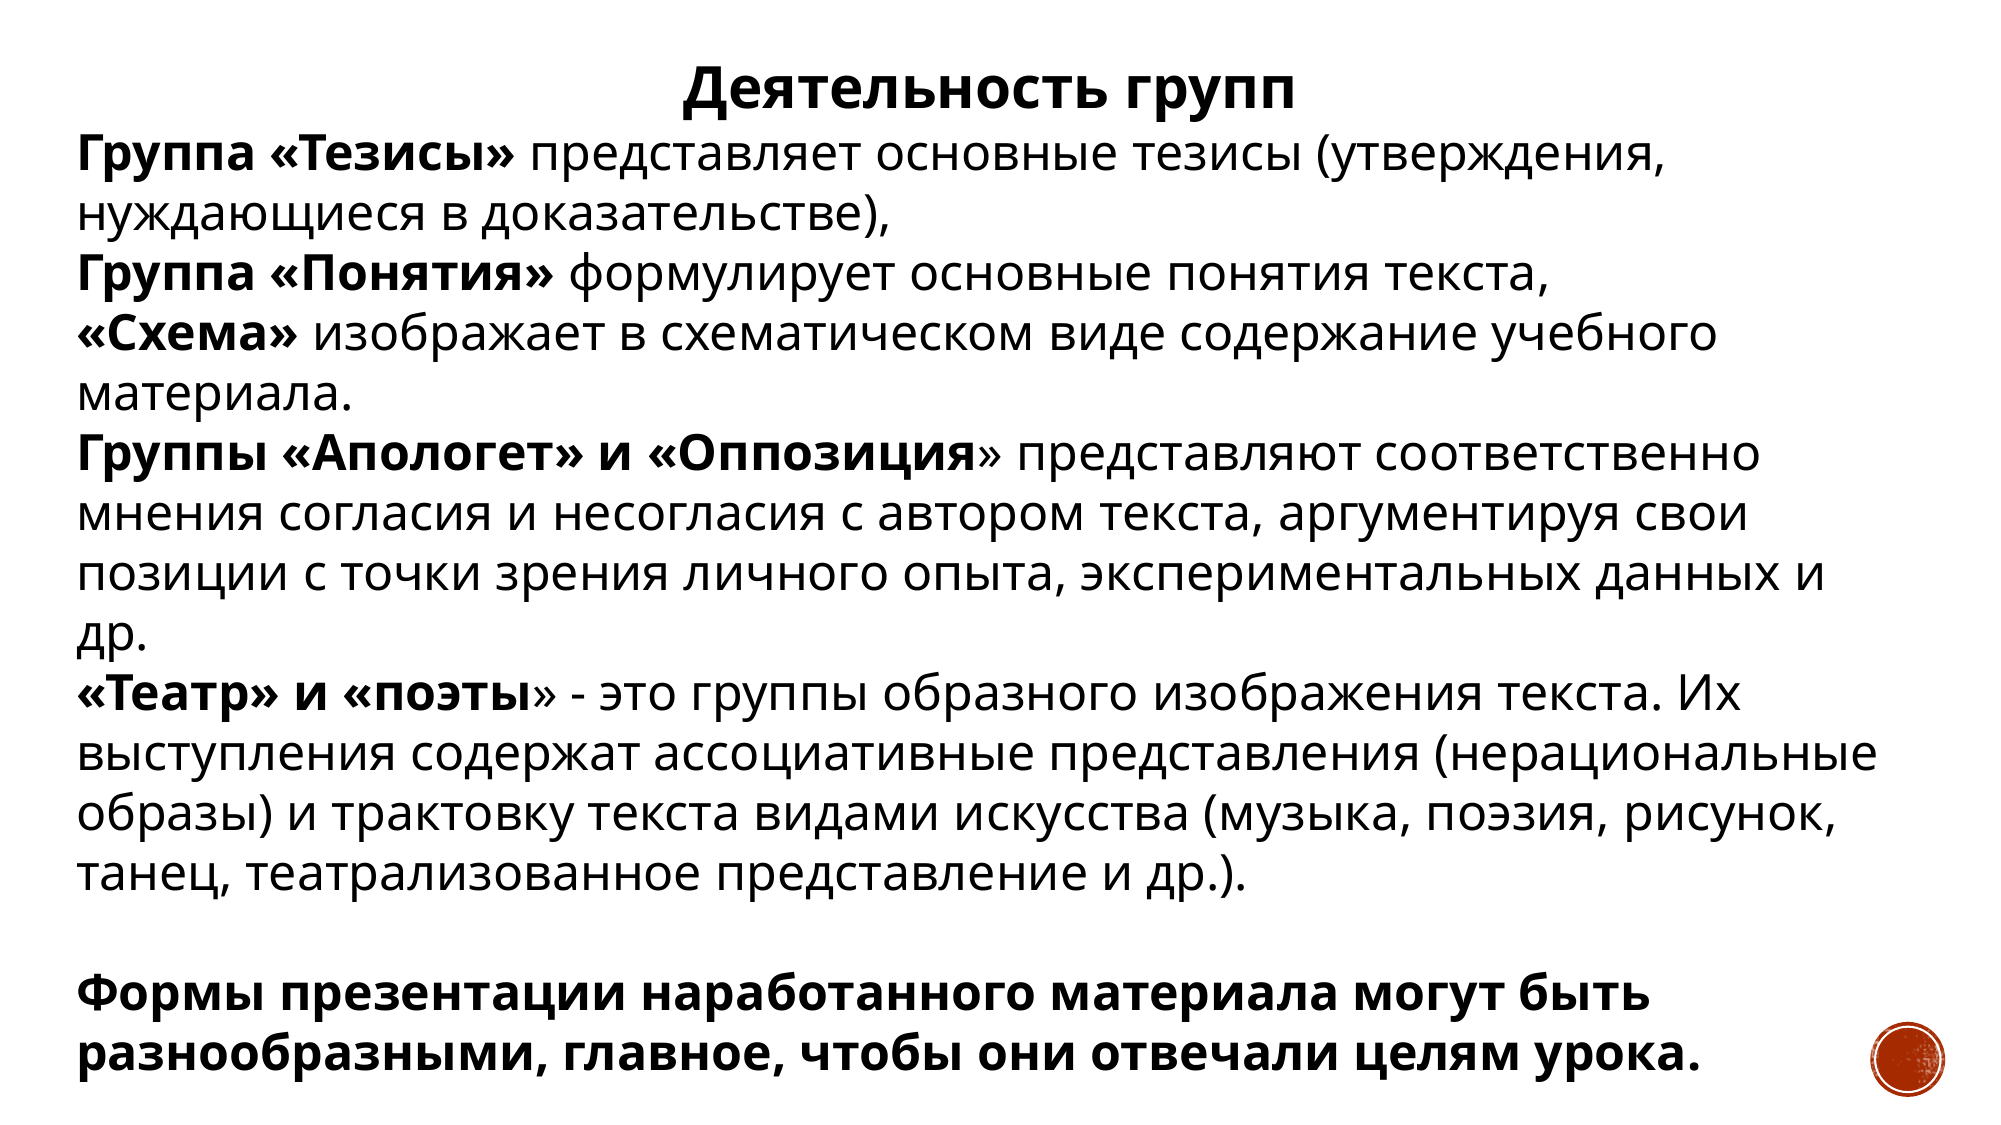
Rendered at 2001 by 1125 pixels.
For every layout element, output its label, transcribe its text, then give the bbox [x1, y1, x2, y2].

text_box Деятельность групп Группа «Тезисы» представляет основные тезисы (утверждения, нуждающиеся в доказательстве), Группа «Понятия» формулирует основные понятия текста, «Схема» изображает в схематическом виде содержание учебного материала. Группы «Апологет» и «Оппозиция» представляют соответственно мнения согласия и несогласия с автором текста, аргументируя свои позиции с точки зрения личного опыта, экспериментальных данных и др. «Театр» и «поэты» - это группы образного изображения текста. Их выступления содержат ассоциативные представления (нерациональные образы) и трактовку текста видами искусства (музыка, поэзия, рисунок, танец, театрализованное представление и др.). Формы презентации наработанного материала могут быть разнообразными, главное, чтобы они отвечали целям урока. [61, 43, 1921, 1088]
